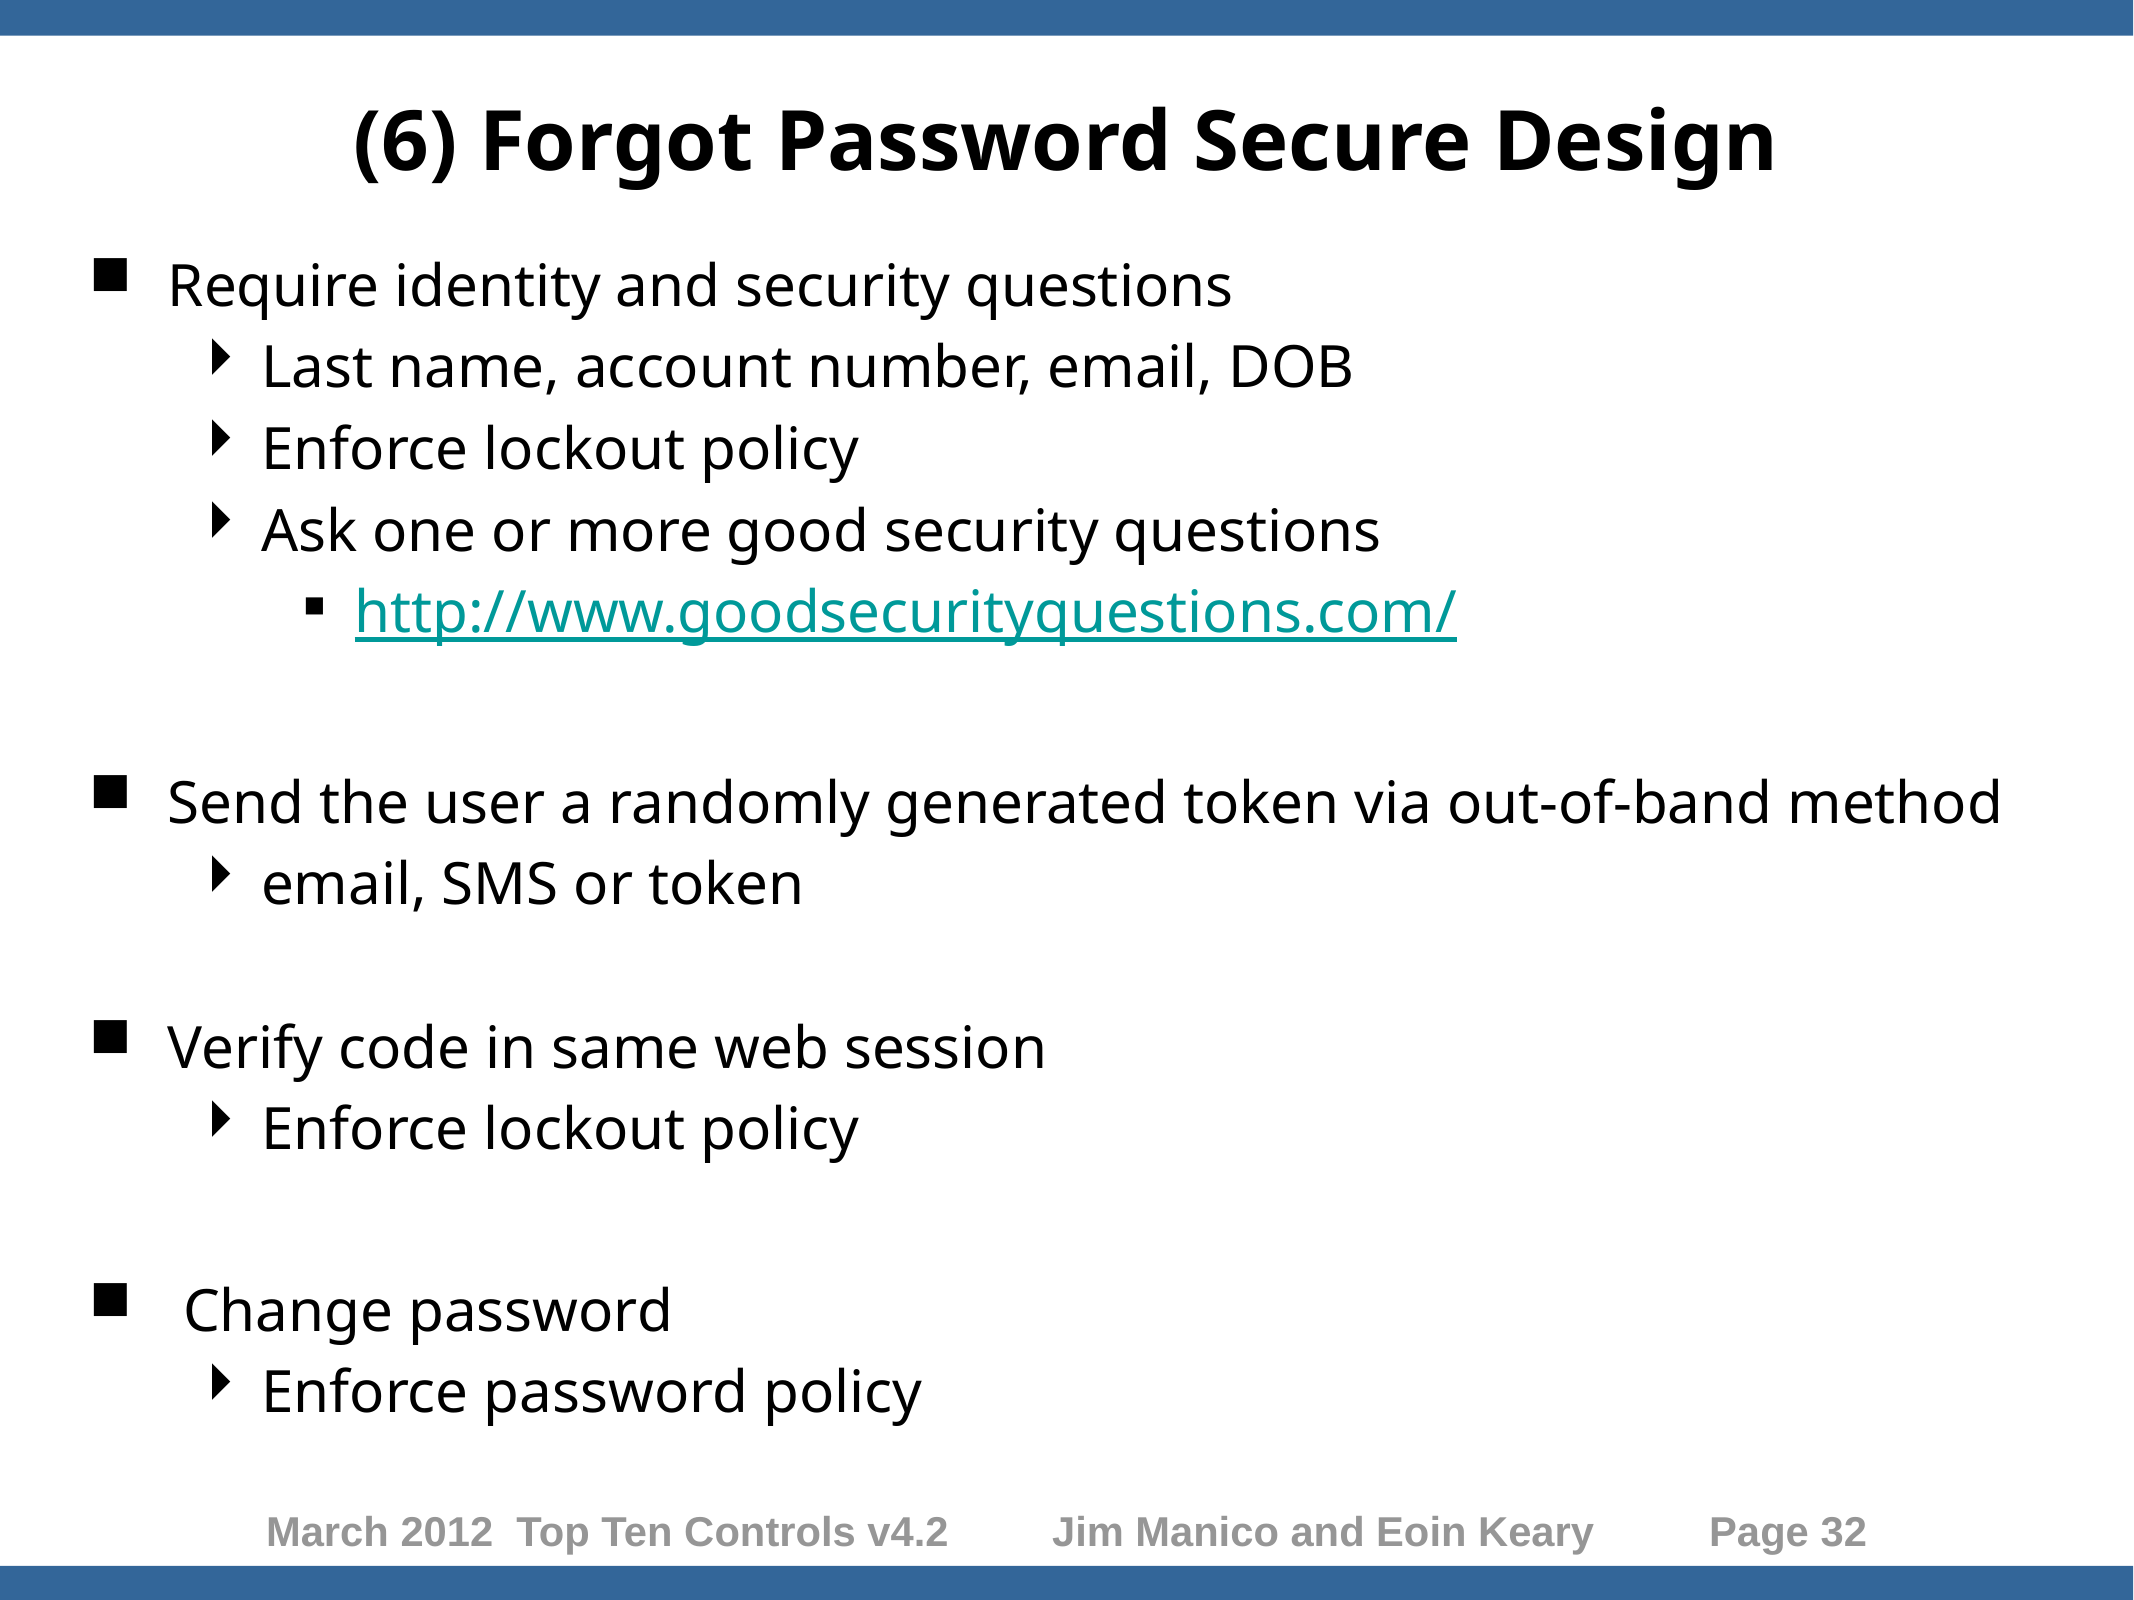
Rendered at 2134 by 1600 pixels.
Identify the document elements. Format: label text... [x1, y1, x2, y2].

list Require identity and security questions Last name, account number, email, DOB Enforce lockout policy Ask one or more good security questions http://www.goodsecurityquestions.com/ Send the user a randomly generated token via out-of-band method email, SMS or token Verify code in same web session Enforce lockout policy Change password Enforce password policy [66, 238, 2080, 1458]
title (6) Forgot Password Secure Design [0, 37, 2134, 238]
